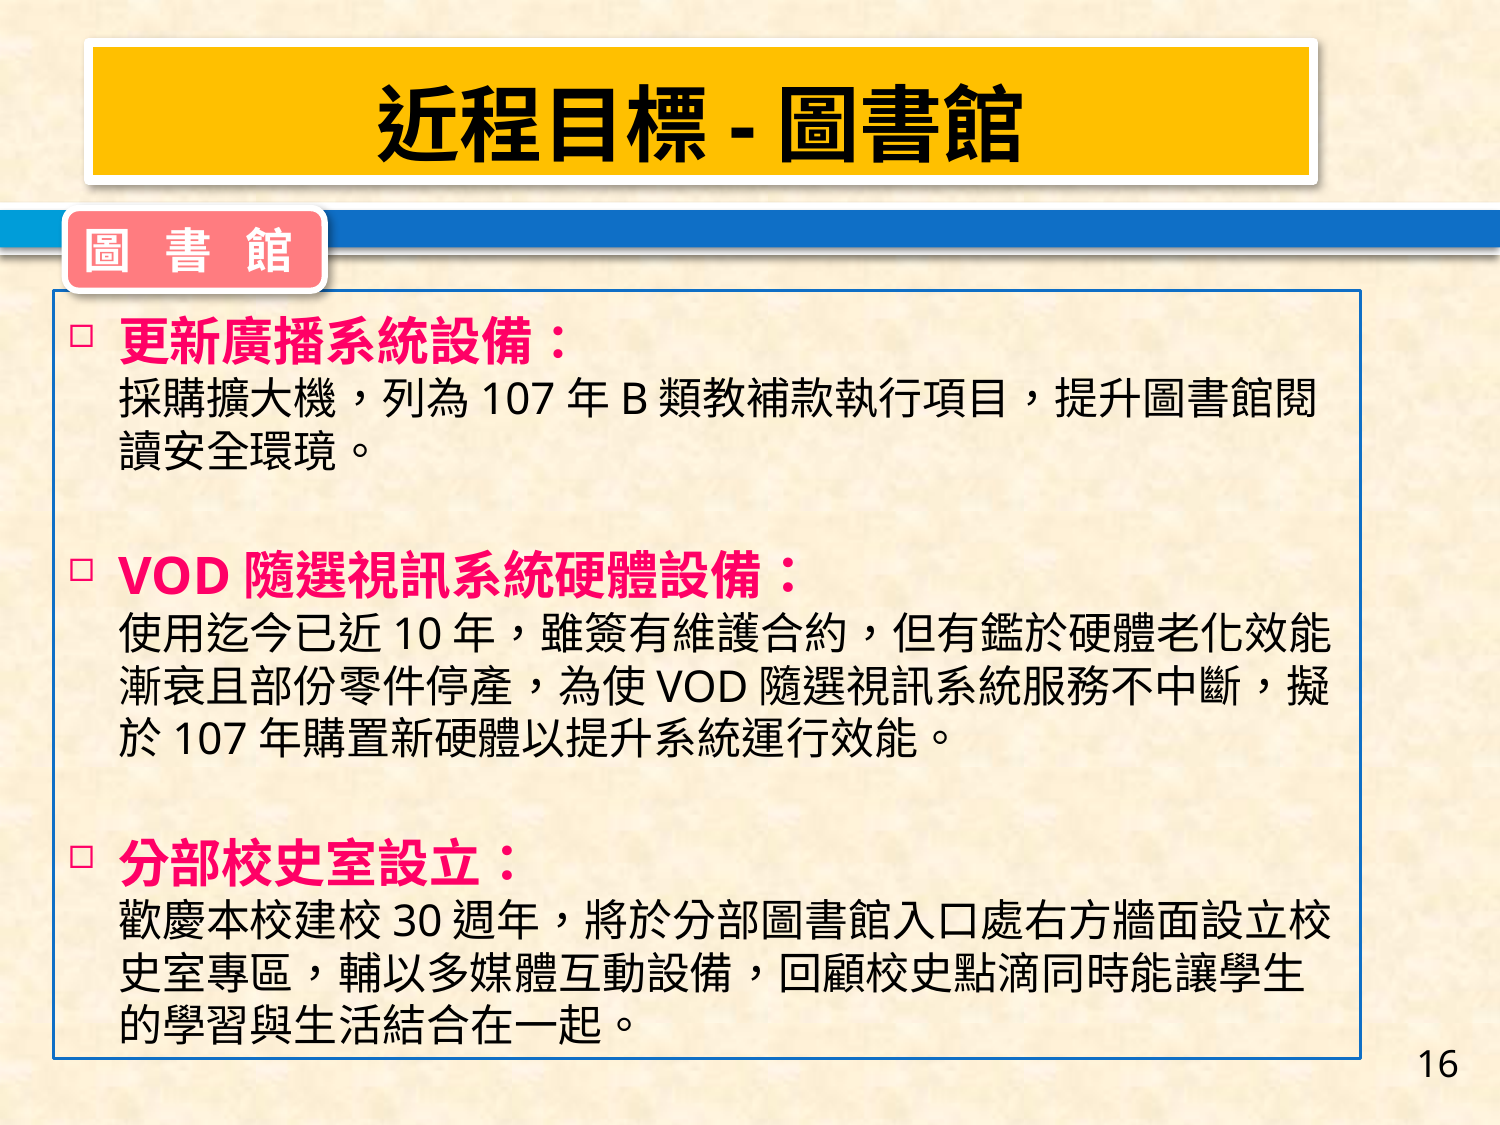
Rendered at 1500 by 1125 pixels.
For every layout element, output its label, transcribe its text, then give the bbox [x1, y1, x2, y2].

picture [0, 0, 1500, 202]
slide_number 16 [1387, 1023, 1488, 1109]
picture [0, 255, 1500, 1125]
text_box 近程目標-圖書館 [87, 41, 1315, 181]
list 更新廣播系統設備： 採購擴大機，列為107年B類教補款執行項目，提升圖書館閱讀安全環璄。 VOD隨選視訊系統硬體設備： 使用迄今已近10年，雖簽有維護合約，但有鑑於硬體老化效能漸衰且部份零件停產，為使VOD隨選視訊系統服務不中斷，擬於107年購置新硬體以提升系統運行效能。 分部校史室設立： 歡慶本校建校30週年，將於分部圖書館入口處右方牆面設立校史室專區，輔以多媒體互動設備，回顧校史點滴同時能讓學生的學習與生活結合在一起。 [52, 289, 1362, 1060]
text_box 圖 書 館 [63, 206, 327, 293]
